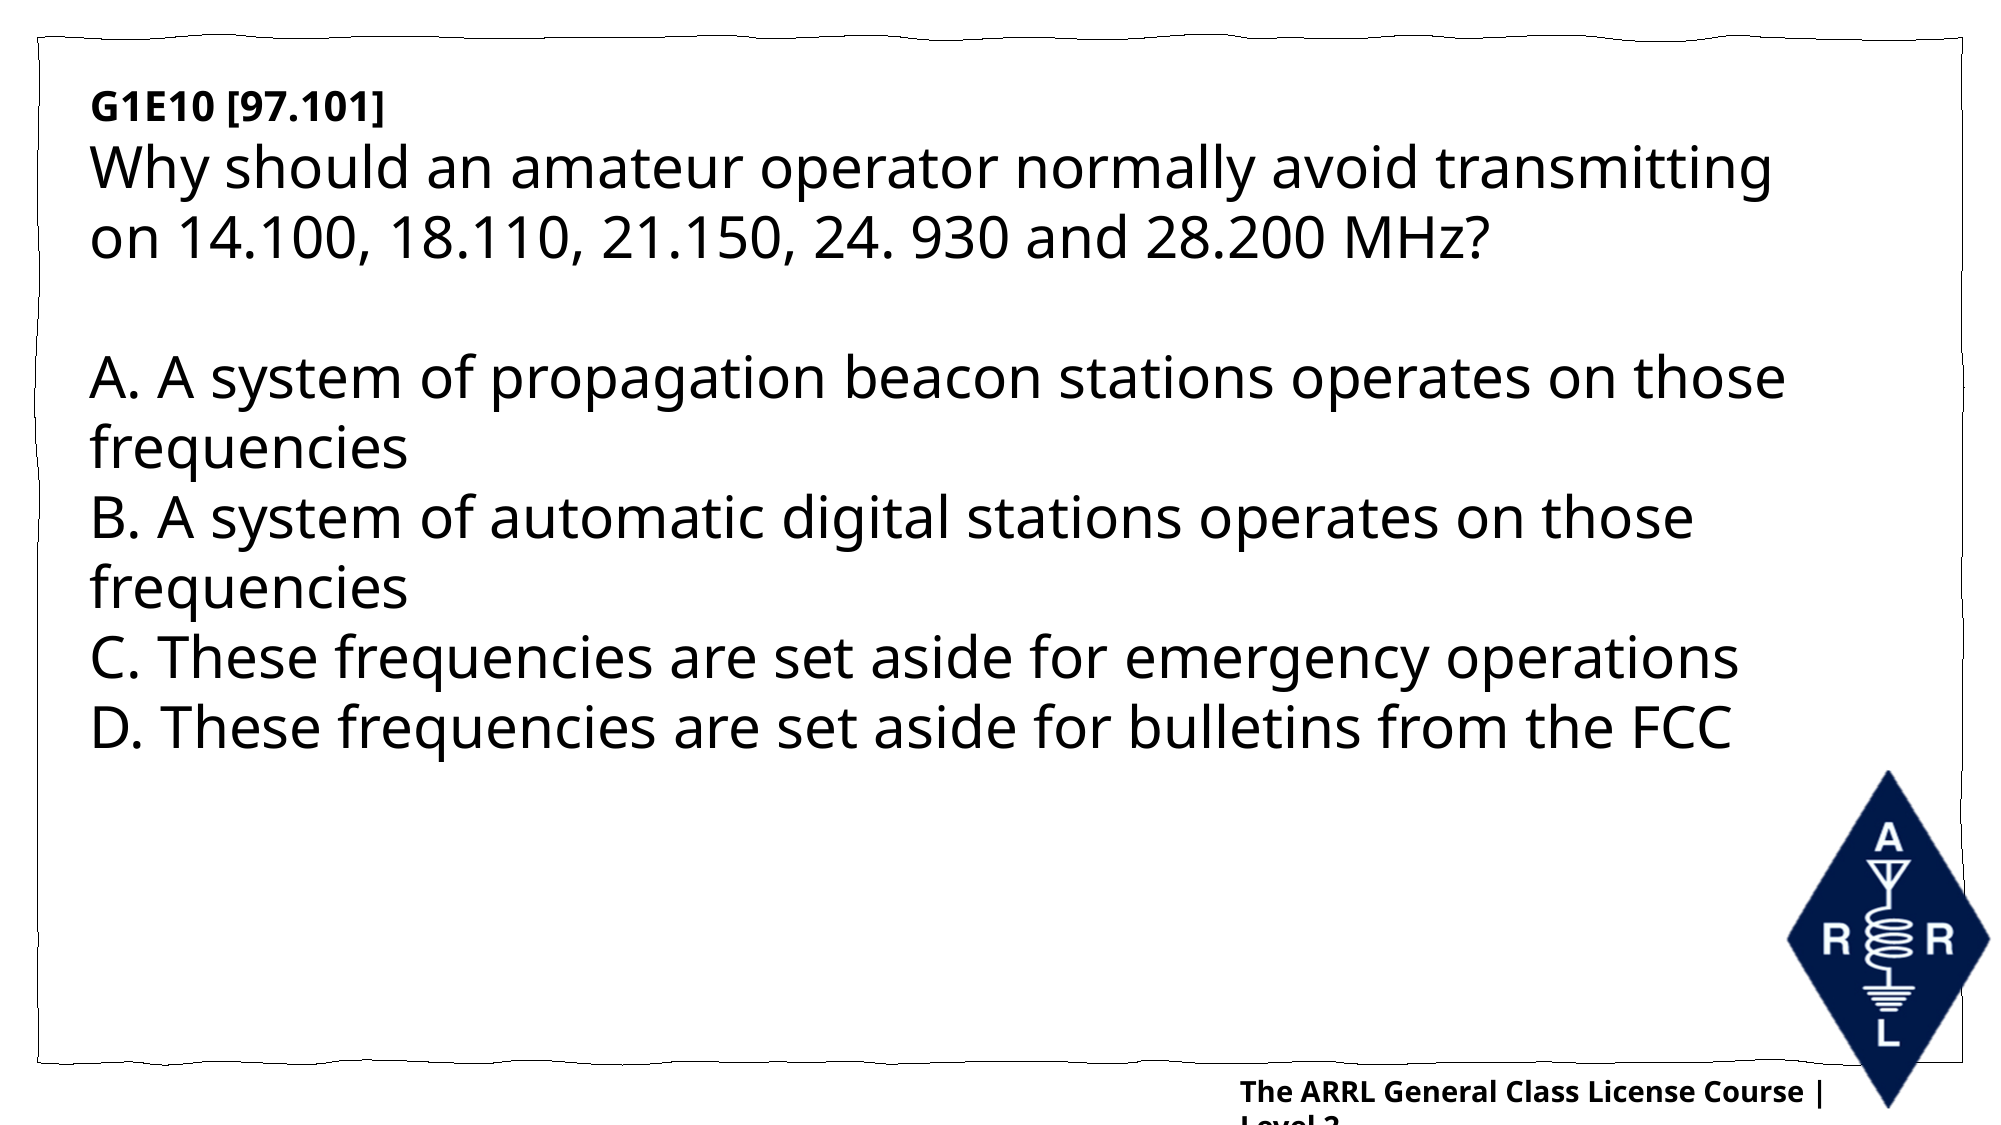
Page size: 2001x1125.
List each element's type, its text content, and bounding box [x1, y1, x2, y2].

text_box G1E10 [97.101] Why should an amateur operator normally avoid transmitting on 14.100, 18.110, 21.150, 24. 930 and 28.200 MHz? A. A system of propagation beacon stations operates on those frequencies B. A system of automatic digital stations operates on those frequencies C. These frequencies are set aside for emergency operations D. These frequencies are set aside for bulletins from the FCC [75, 72, 1850, 768]
picture [1773, 752, 1999, 1125]
